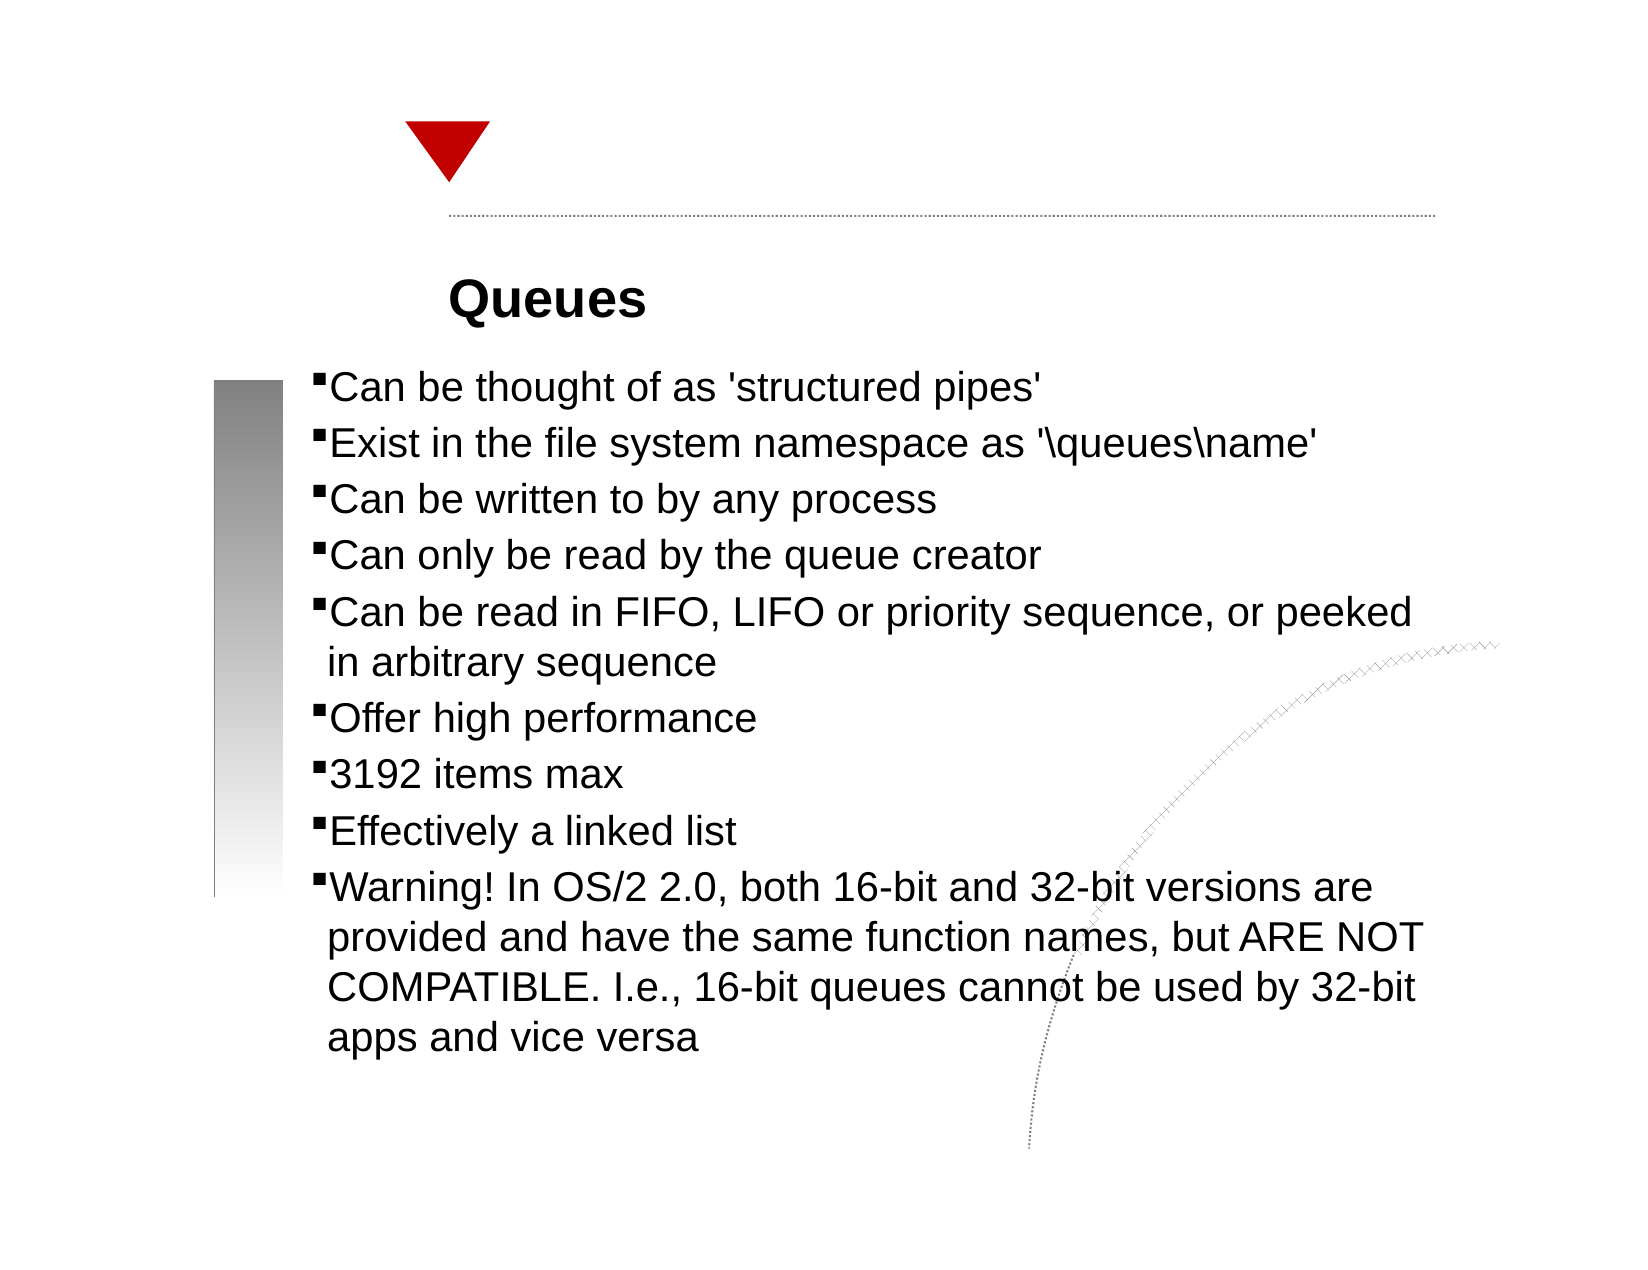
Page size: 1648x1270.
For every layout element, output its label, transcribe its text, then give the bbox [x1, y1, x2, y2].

text_box Queues [448, 263, 1439, 329]
text_box Can be thought of as 'structured pipes' Exist in the file system namespace as '\queues\name' Can be written to by any process Can only be read by the queue creator Can be read in FIFO, LIFO or priority sequence, or peeked in arbitrary sequence Offer high performance 3192 items max Effectively a linked list Warning! In OS/2 2.0, both 16-bit and 32-bit versions are provided and have the same function names, but ARE NOT COMPATIBLE. I.e., 16-bit queues cannot be used by 32-bit apps and vice versa [310, 359, 1434, 1060]
